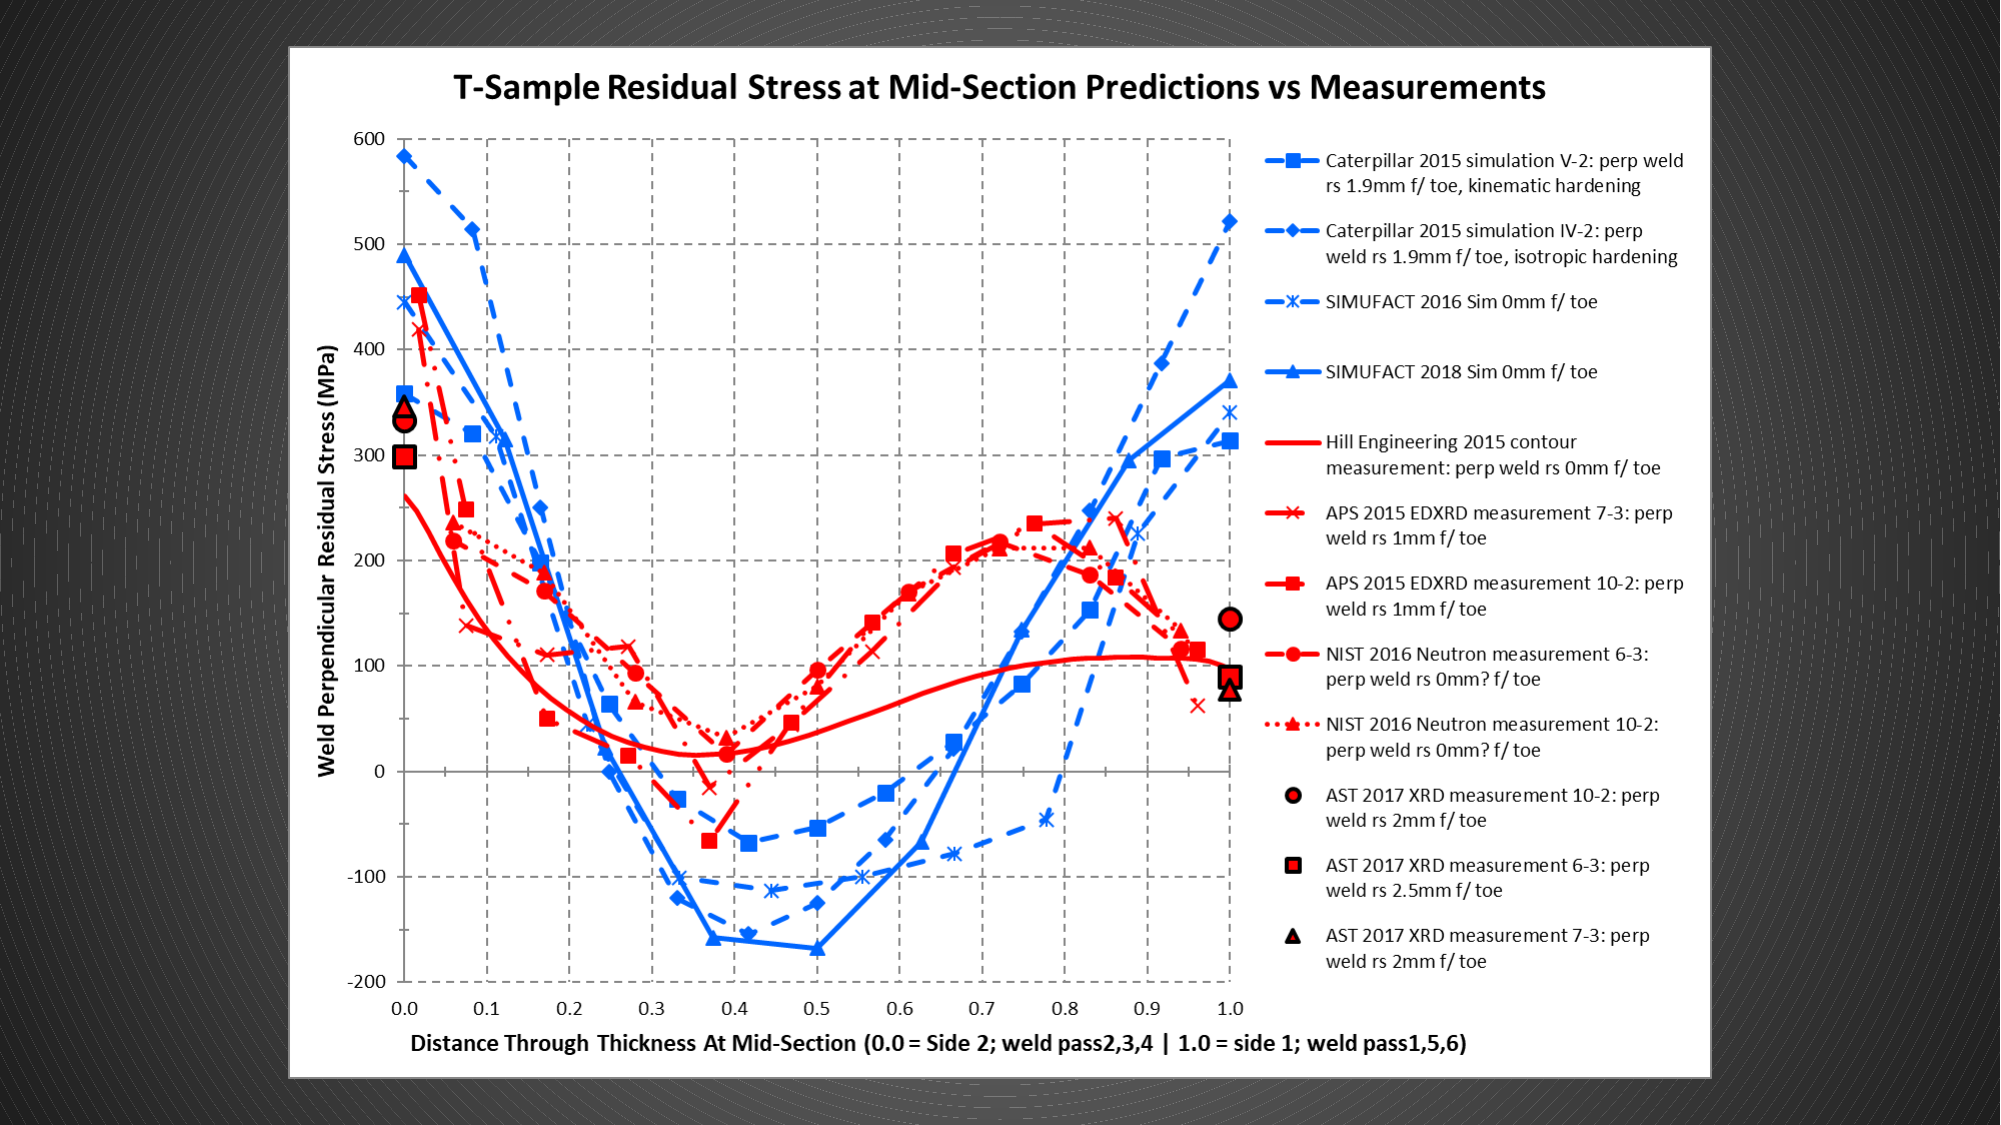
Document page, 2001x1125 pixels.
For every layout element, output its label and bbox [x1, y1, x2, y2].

picture [288, 46, 1712, 1079]
